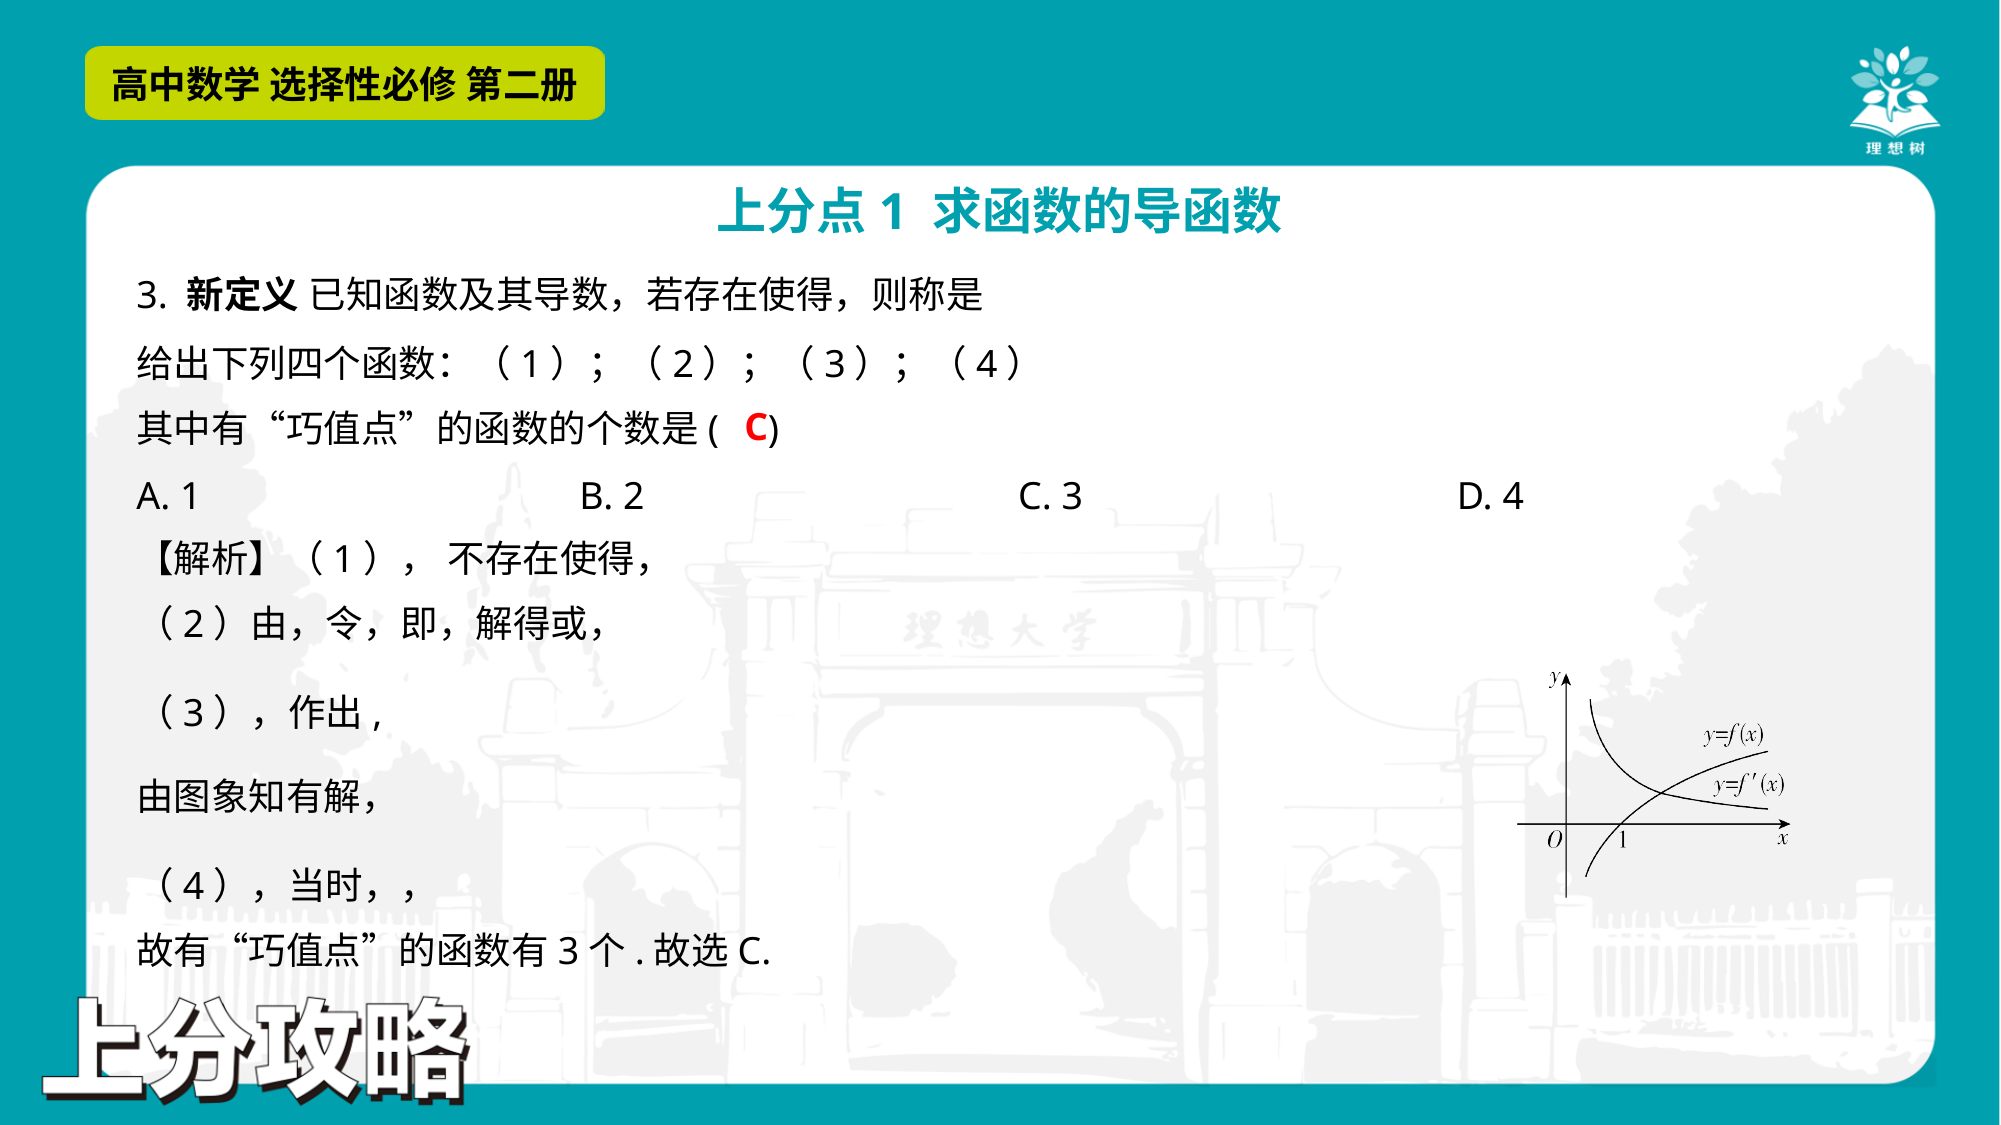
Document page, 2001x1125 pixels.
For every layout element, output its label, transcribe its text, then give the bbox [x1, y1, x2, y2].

text_box A. 1 B. 2 C. 3 D. 4 [136, 450, 1865, 510]
text_box C [729, 382, 784, 441]
picture [0, 0, 2000, 1125]
